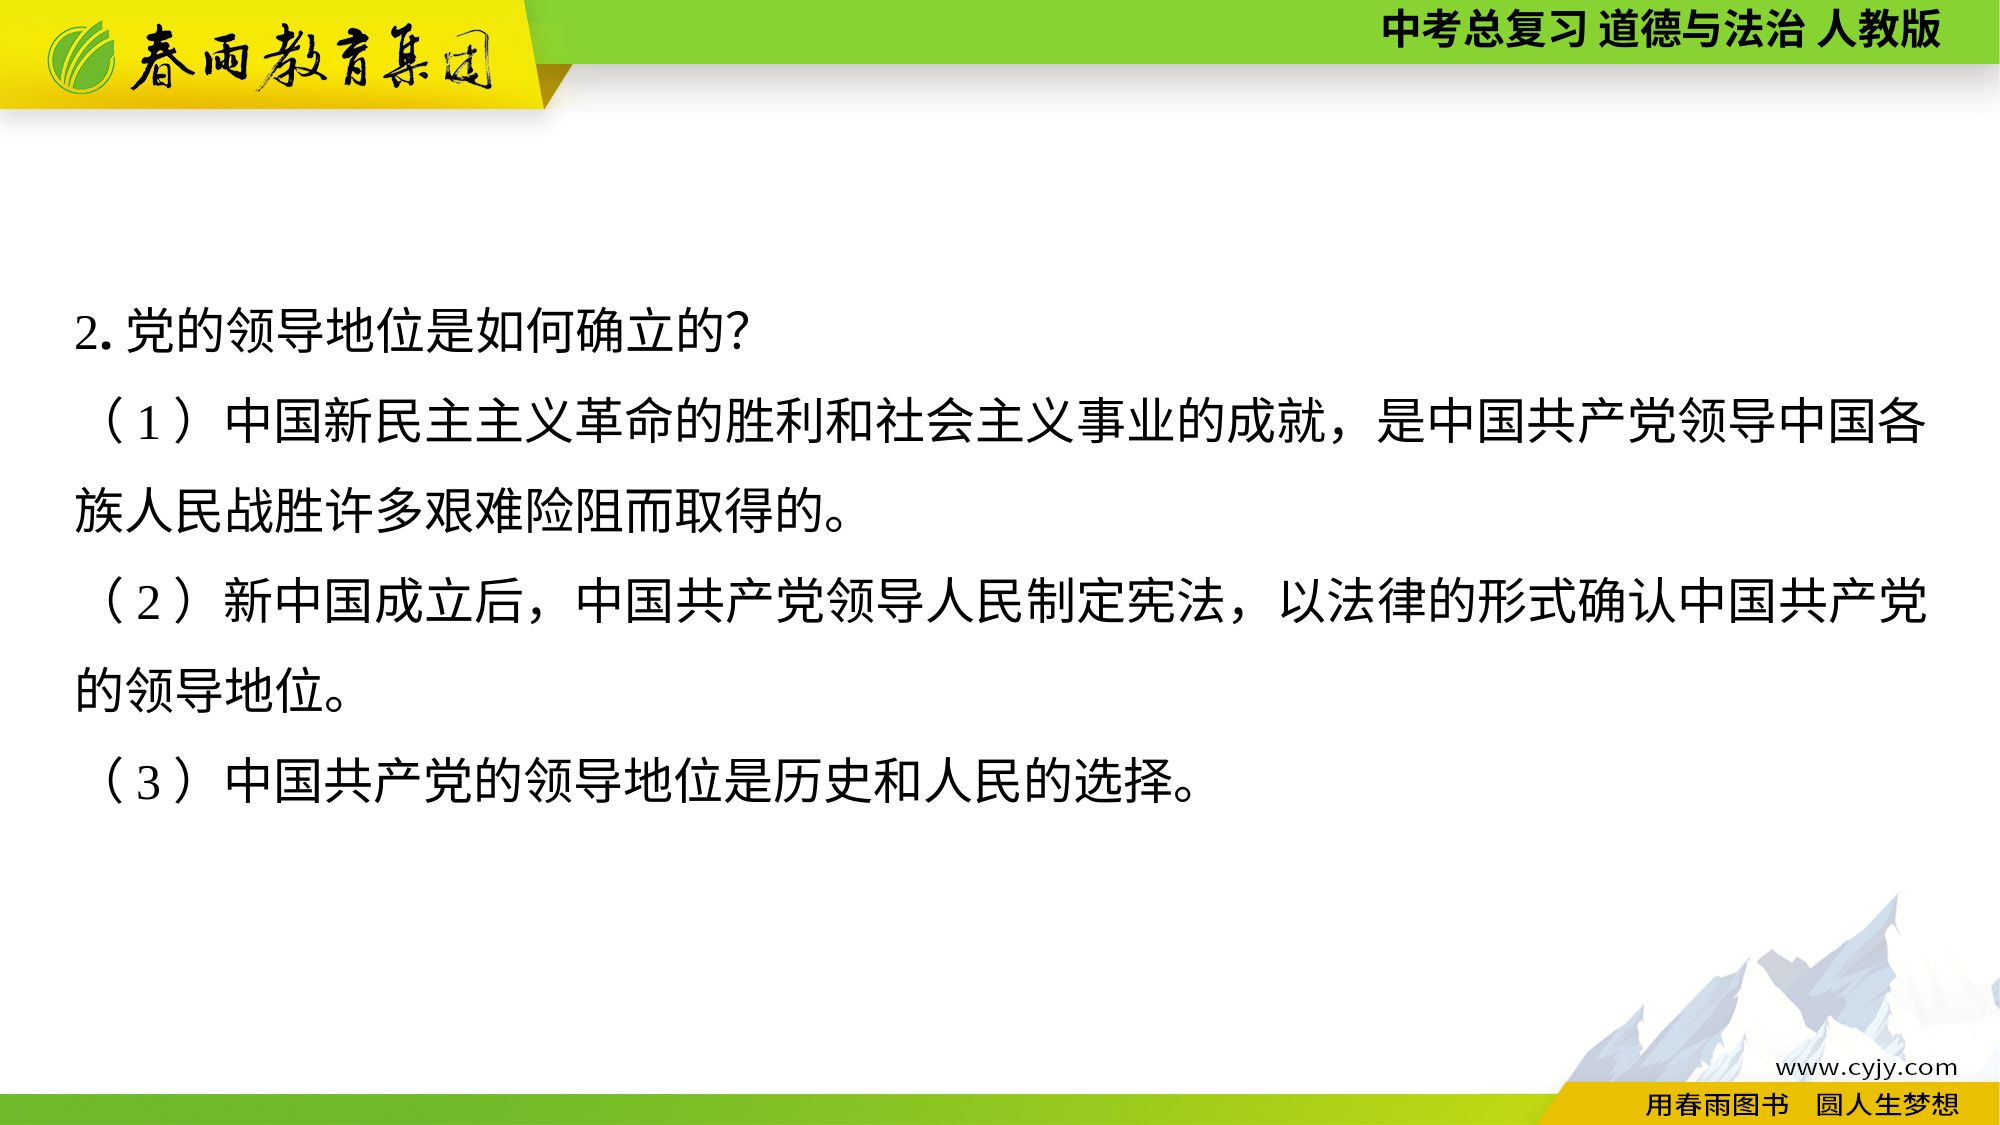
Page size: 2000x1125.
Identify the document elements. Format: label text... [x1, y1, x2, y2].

picture [0, 0, 2000, 1125]
list 2.党的领导地位是如何确立的？ （1）中国新民主主义革命的胜利和社会主义事业的成就，是中国共产党领导中国各族人民战胜许多艰难险阻而取得的。 （2）新中国成立后，中国共产党领导人民制定宪法，以法律的形式确认中国共产党的领导地位。 （3）中国共产党的领导地位是历史和人民的选择。 [59, 261, 1944, 811]
